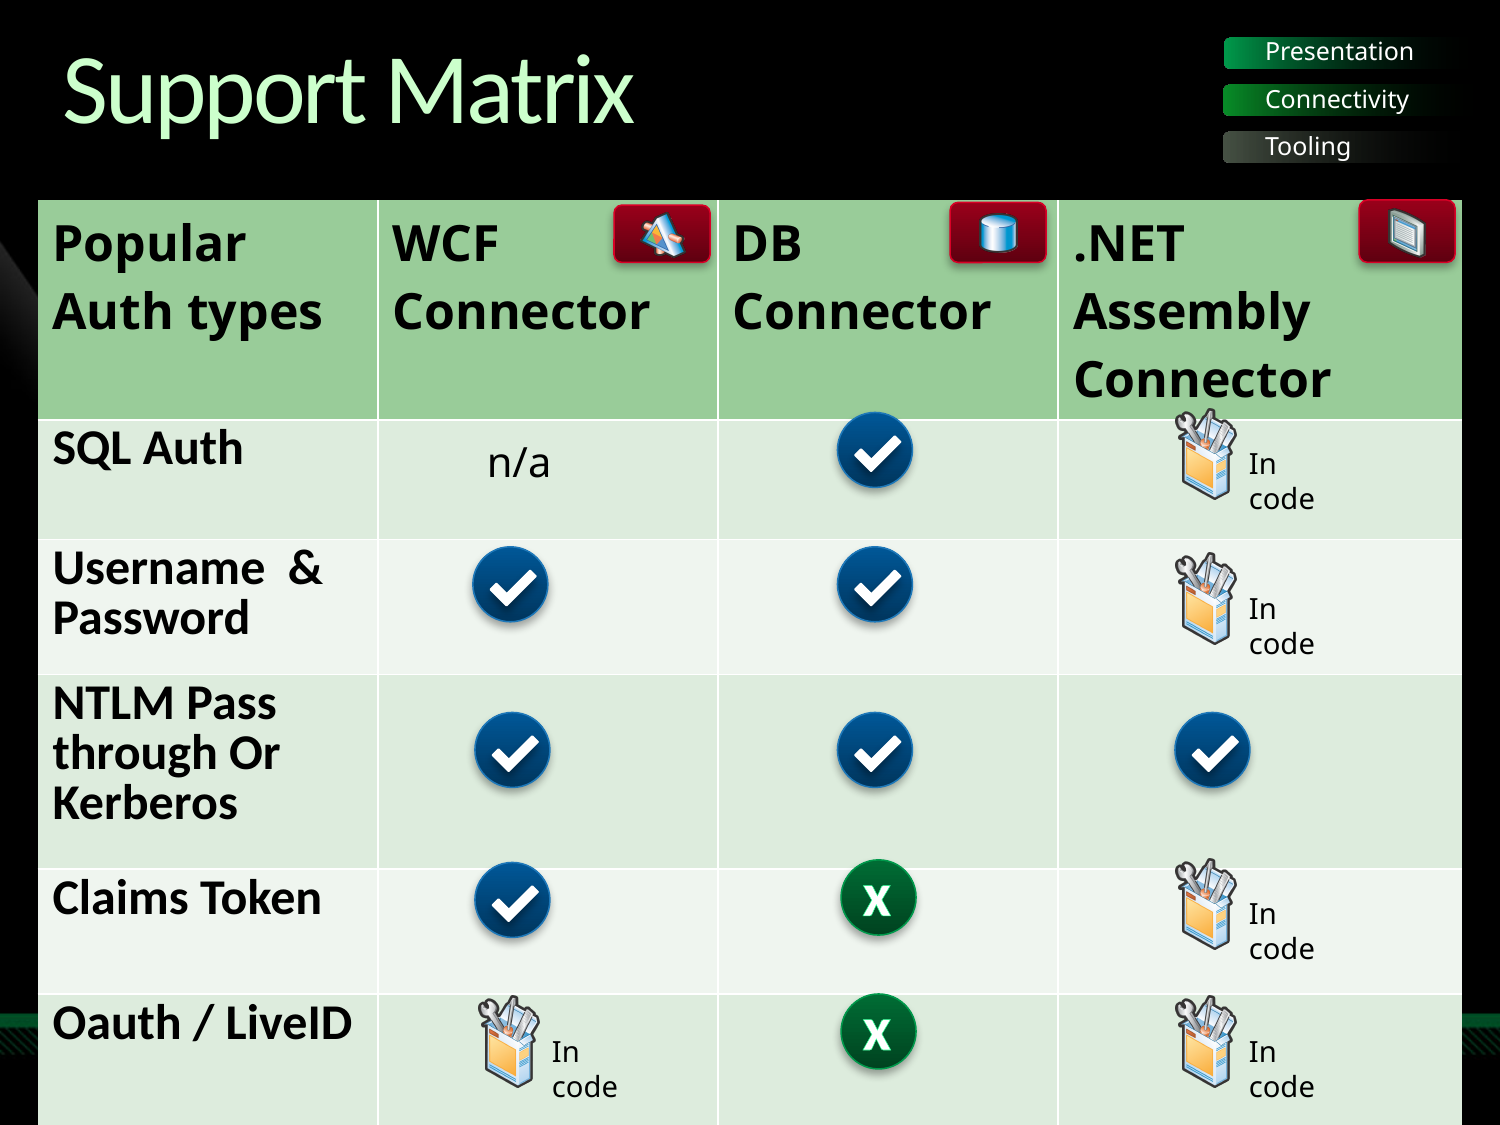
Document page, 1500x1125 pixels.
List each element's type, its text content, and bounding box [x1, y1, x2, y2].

text_box n/a [486, 435, 600, 487]
title Support Matrix [62, 37, 1438, 200]
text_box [474, 862, 551, 938]
table_header DB Connector [719, 200, 1057, 419]
text_box [1224, 37, 1490, 69]
table_cell [1059, 540, 1462, 674]
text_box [1358, 199, 1456, 263]
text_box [613, 204, 711, 263]
text_box Tooling [1246, 133, 1468, 161]
table_cell [1059, 995, 1462, 1125]
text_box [474, 712, 551, 788]
table_cell NTLM Pass through Or Kerberos [38, 675, 377, 868]
table_cell [1059, 421, 1462, 539]
table_cell [1059, 675, 1462, 868]
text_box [840, 853, 917, 936]
table_cell [719, 540, 1057, 674]
picture [0, 0, 1500, 1125]
table_cell [719, 995, 1057, 1125]
table_cell [379, 995, 717, 1125]
text_box [474, 660, 600, 752]
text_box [1174, 995, 1348, 1088]
table_header .NET Assembly Connector [1059, 200, 1462, 419]
text_box [1223, 131, 1493, 163]
text_box Connectivity [1246, 86, 1468, 114]
table_header Popular Auth types [38, 200, 377, 419]
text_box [1174, 407, 1348, 501]
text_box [1174, 857, 1348, 951]
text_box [472, 546, 549, 622]
table_cell [379, 675, 717, 868]
table_header WCF Connector [379, 200, 717, 419]
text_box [477, 995, 651, 1088]
table_cell [1059, 870, 1462, 993]
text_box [837, 712, 913, 788]
table_cell [719, 675, 1057, 868]
table_cell [379, 421, 717, 539]
table_cell [379, 870, 717, 993]
text_box Presentation [1246, 38, 1468, 67]
text_box [1223, 84, 1497, 116]
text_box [1174, 552, 1348, 646]
table_cell [379, 540, 717, 674]
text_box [837, 546, 913, 622]
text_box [949, 202, 1047, 263]
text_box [840, 987, 917, 1070]
table_cell Username & Password [38, 540, 377, 674]
table_cell Oauth / LiveID [38, 995, 377, 1125]
table_cell SQL Auth [38, 421, 377, 539]
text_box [837, 412, 913, 488]
table_cell [719, 421, 1057, 539]
table_cell [719, 870, 1057, 993]
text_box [1174, 712, 1251, 788]
table_cell Claims Token [38, 870, 377, 993]
